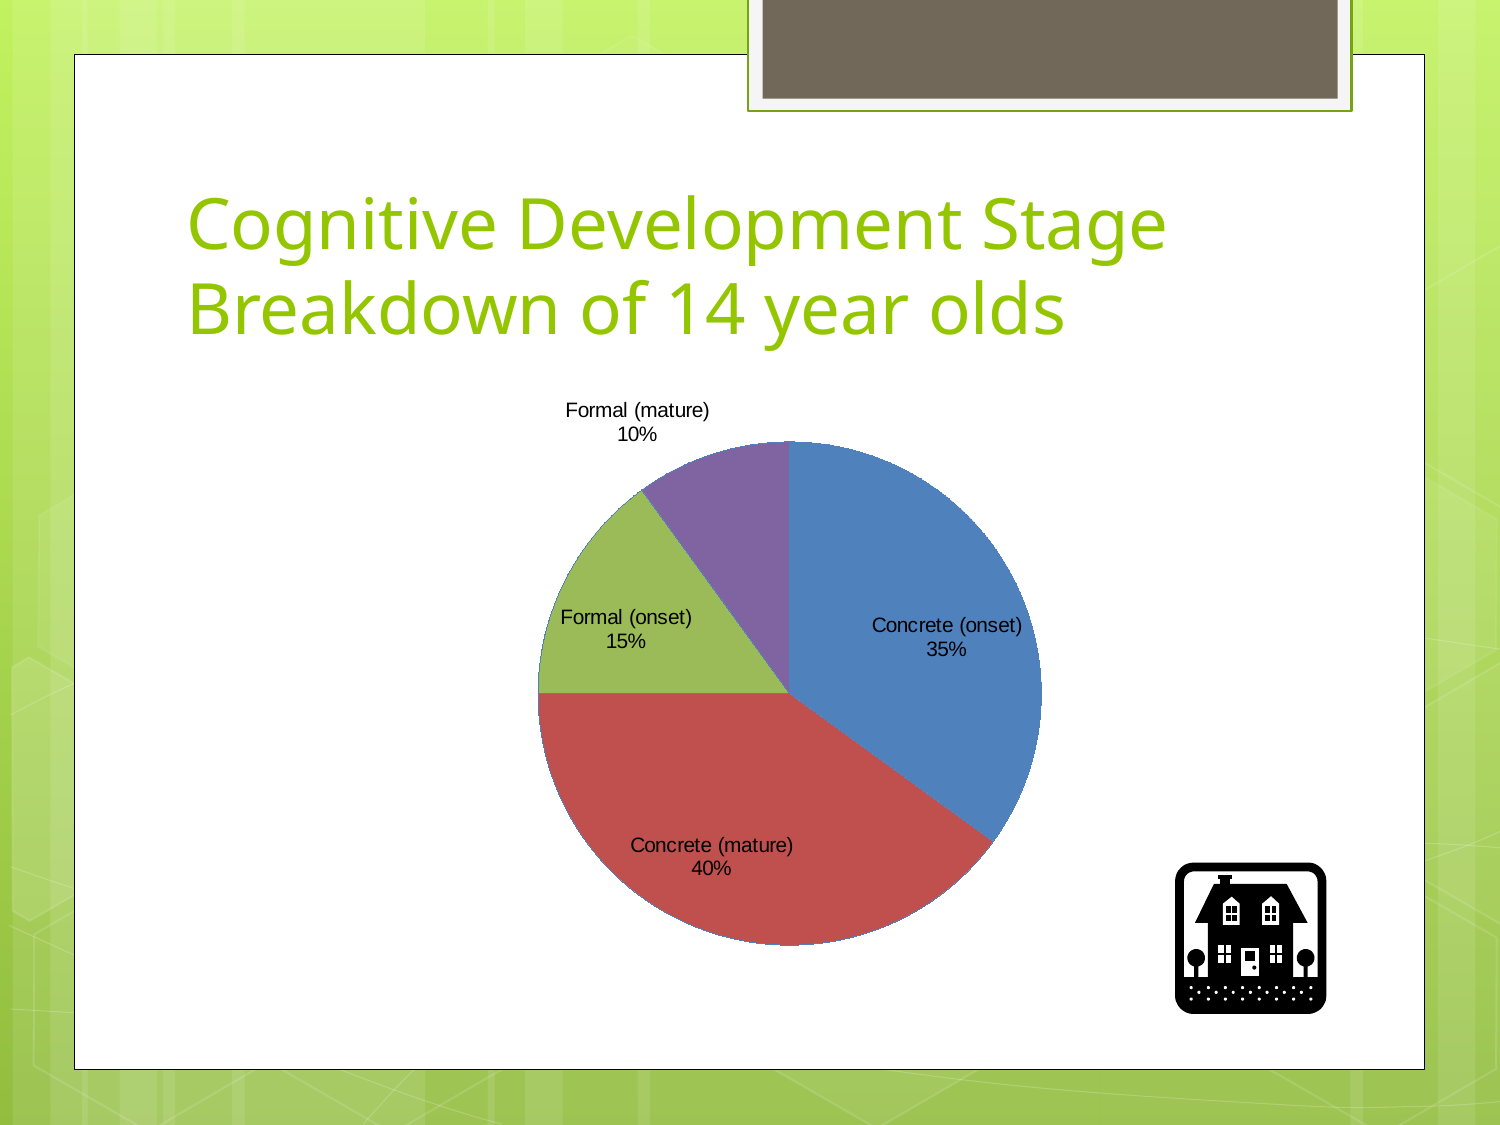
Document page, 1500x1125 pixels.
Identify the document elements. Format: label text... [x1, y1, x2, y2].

chart [170, 380, 1284, 957]
title Cognitive Development Stage Breakdown of 14 year olds [171, 168, 1324, 357]
picture [1174, 862, 1327, 1015]
